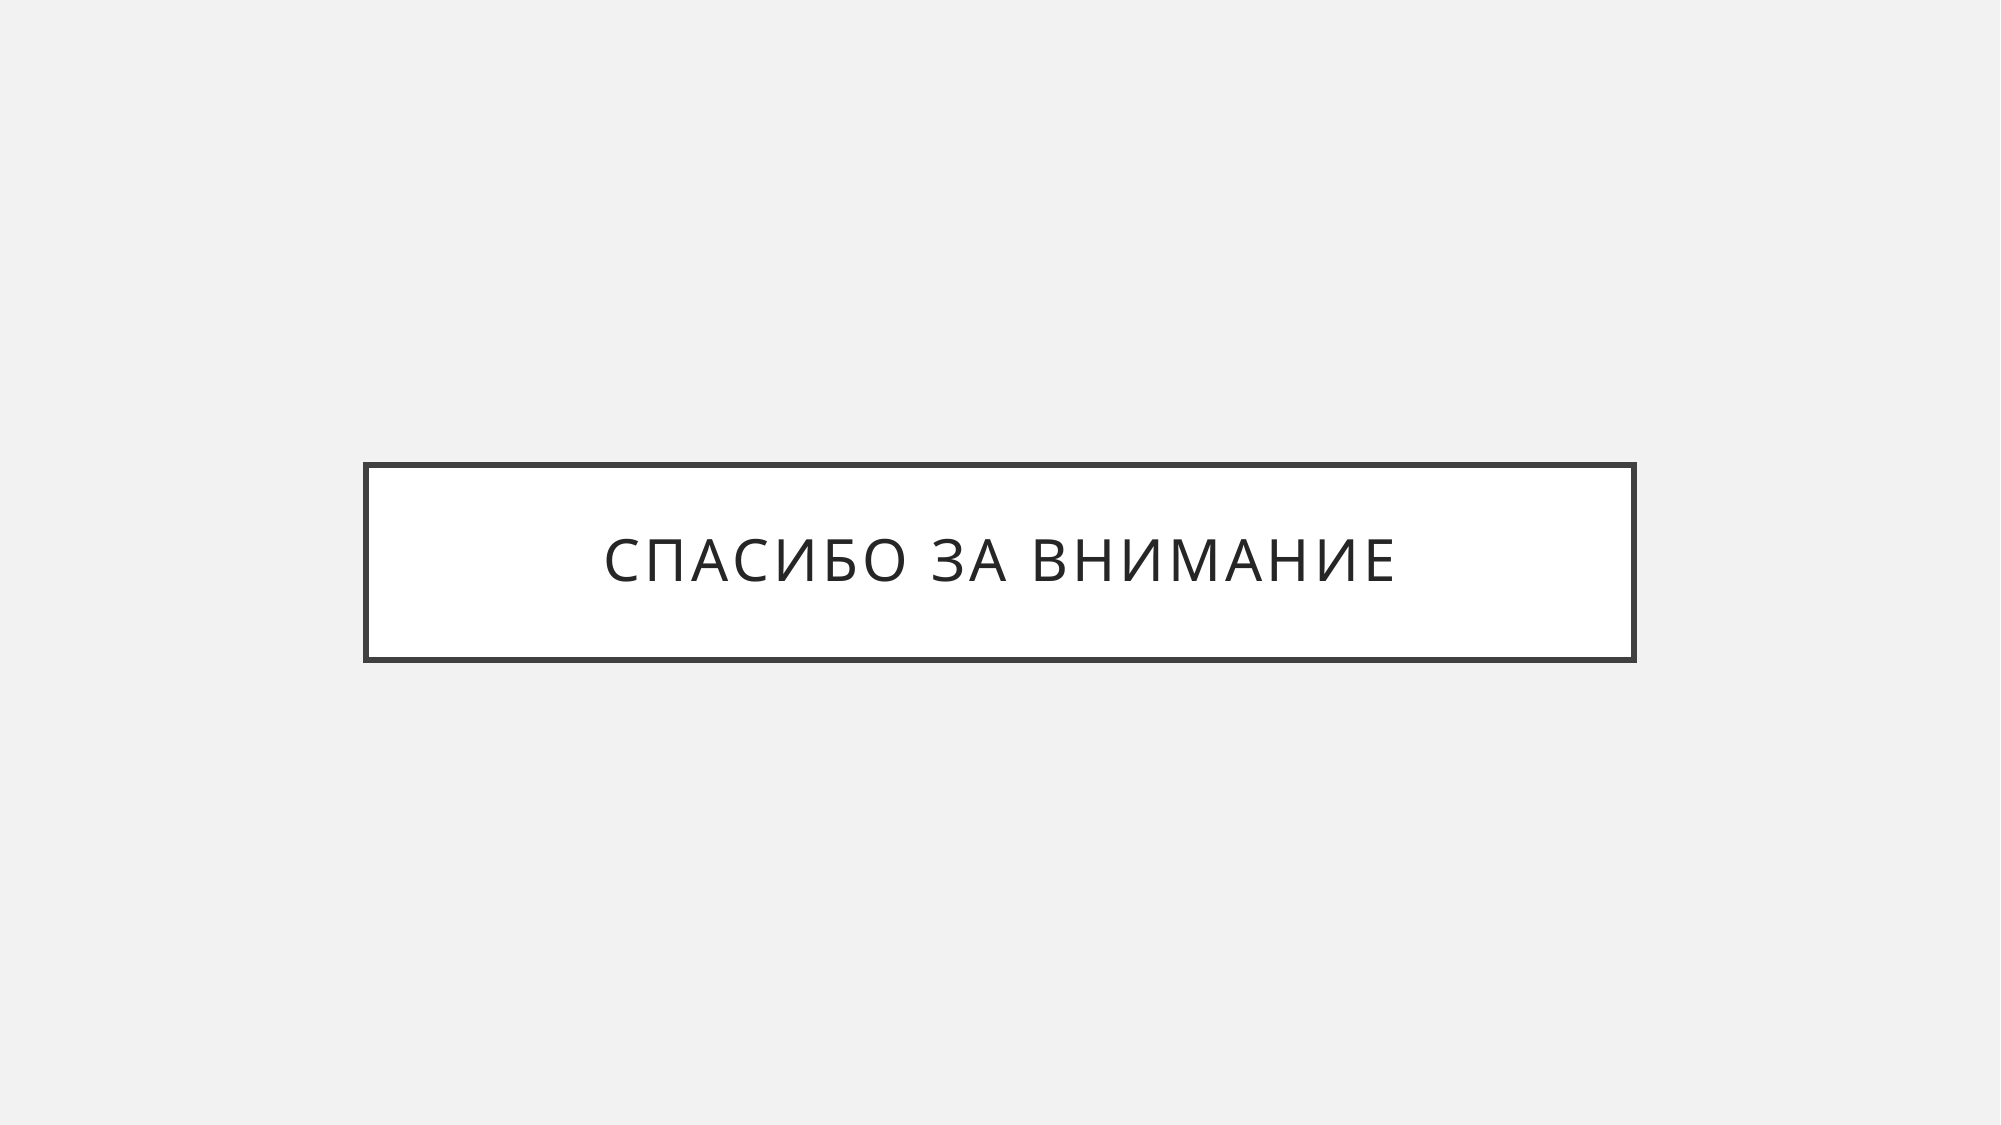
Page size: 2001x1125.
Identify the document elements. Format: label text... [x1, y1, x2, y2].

title Спасибо за внимание [363, 462, 1637, 663]
